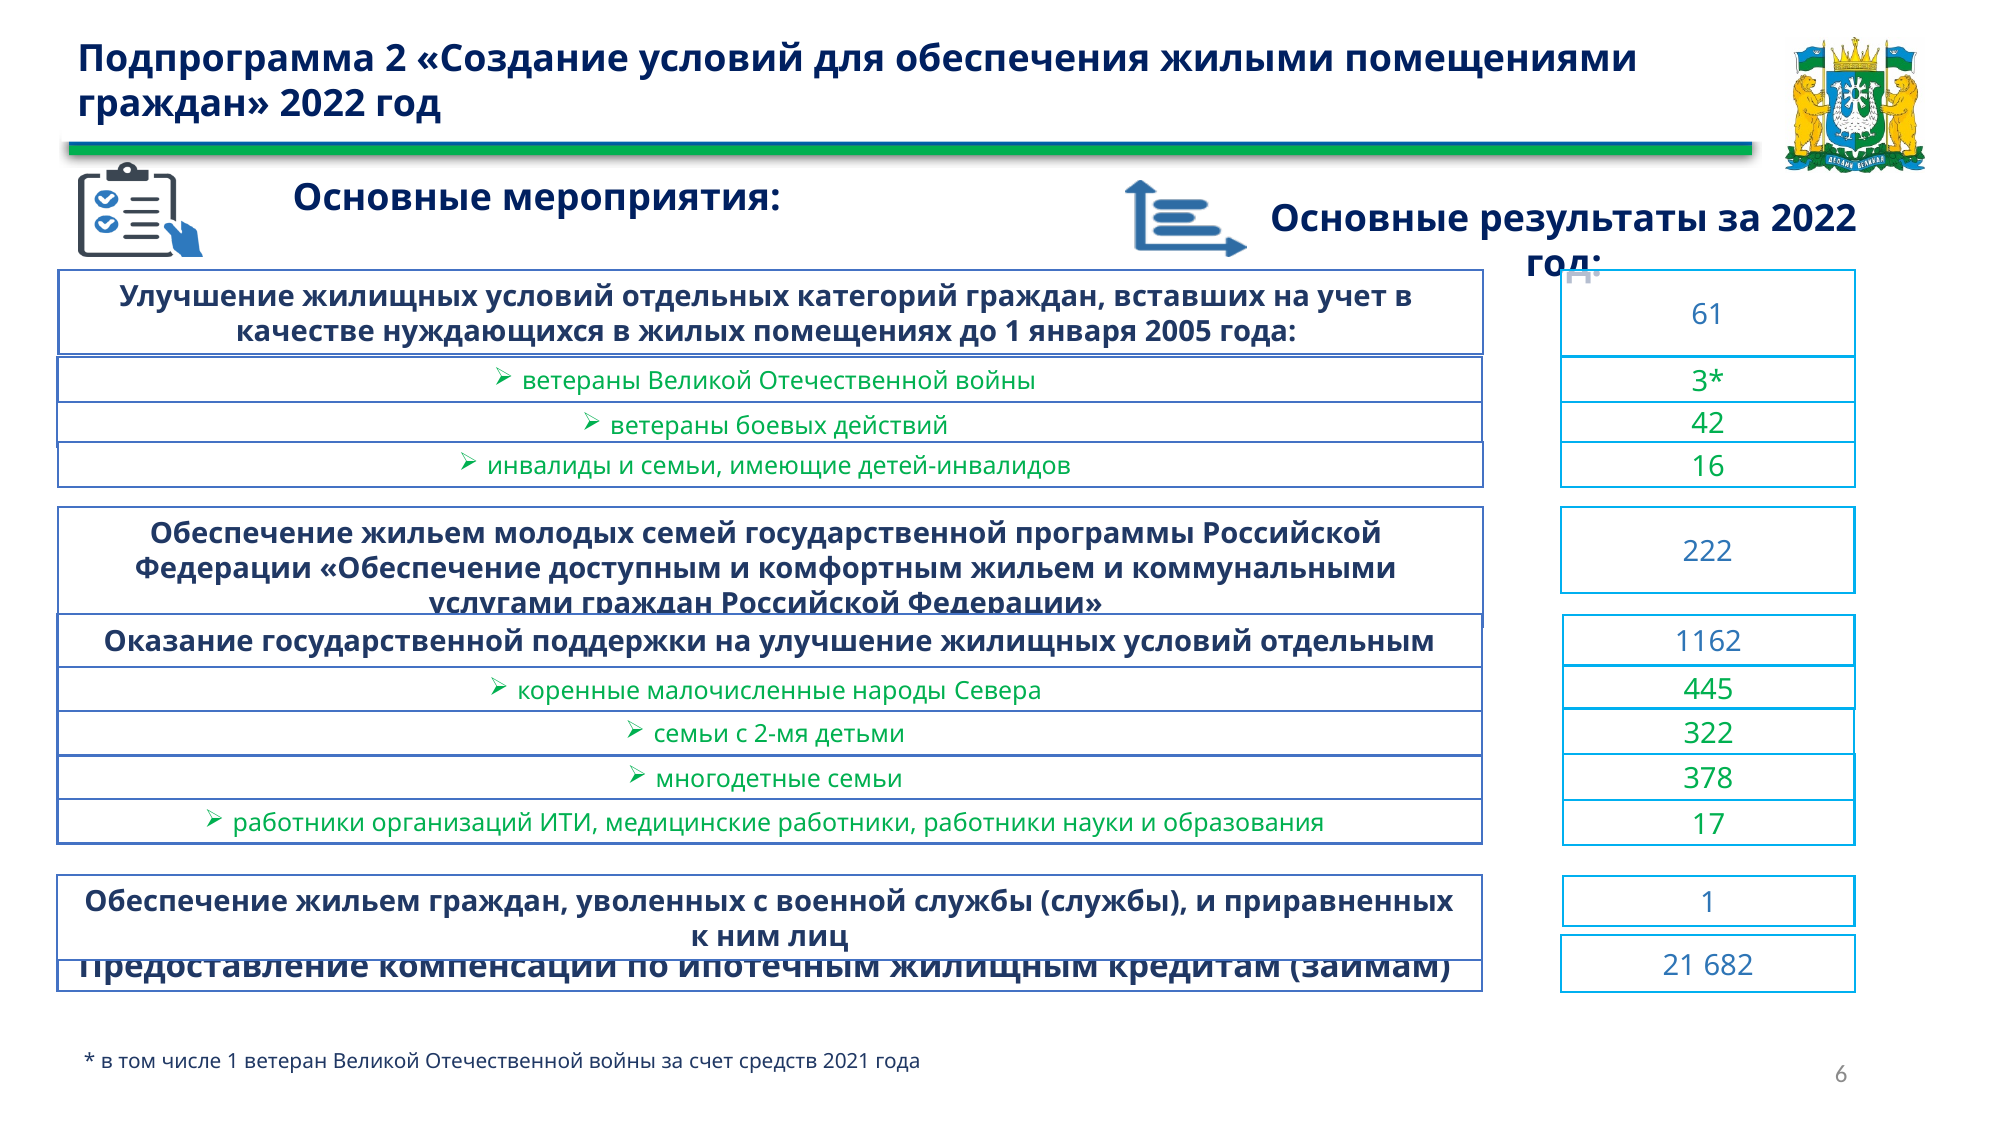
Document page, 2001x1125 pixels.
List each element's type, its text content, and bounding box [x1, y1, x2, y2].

text_box 1162 [1562, 614, 1856, 665]
picture [77, 162, 203, 257]
picture [1125, 180, 1247, 257]
text_box Предоставление компенсации по ипотечным жилищным кредитам (займам) [56, 961, 1483, 992]
text_box 322 [1562, 708, 1855, 753]
text_box Подпрограмма 2 «Создание условий для обеспечения жилыми помещениями граждан» 2022 год [61, 15, 1764, 142]
picture [1785, 37, 1925, 173]
text_box 222 [1560, 506, 1856, 594]
text_box Обеспечение жильем граждан, уволенных с военной службы (службы), и приравненных к ним лиц [56, 874, 1483, 961]
text_box семьи с 2-мя детьми [56, 710, 1483, 755]
text_box 3* [1560, 357, 1856, 403]
text_box * в том числе 1 ветеран Великой Отечественной войны за счет средств 2021 года [69, 1039, 1923, 1080]
text_box Основные мероприятия: [203, 168, 914, 227]
text_box 1 [1562, 875, 1856, 927]
text_box 42 [1560, 403, 1856, 443]
text_box Обеспечение жильем молодых семей государственной программы Российской Федерации «Обеспечение доступным и комфортным жильем и коммунальными услугами граждан Российской Федерации» [57, 506, 1484, 628]
text_box многодетные семьи [56, 755, 1483, 798]
text_box Основные результаты за 2022 год: [1246, 186, 1882, 292]
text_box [57, 356, 1483, 488]
text_box коренные малочисленные народы Севера [56, 666, 1483, 710]
text_box 61 [1560, 269, 1856, 357]
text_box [69, 134, 1752, 156]
text_box 21 682 [1560, 934, 1856, 993]
text_box Улучшение жилищных условий отдельных категорий граждан, вставших на учет в качестве нуждающихся в жилых помещениях до 1 января 2005 года: [57, 269, 1484, 355]
text_box работники организаций ИТИ, медицинские работники, работники науки и образования [56, 798, 1483, 845]
text_box 445 [1562, 665, 1856, 710]
slide_number 6 [1412, 1042, 1863, 1103]
text_box Оказание государственной поддержки на улучшение жилищных условий отдельным категориям граждан: [56, 613, 1483, 666]
text_box 16 [1560, 443, 1856, 488]
text_box 17 [1562, 799, 1856, 846]
text_box 378 [1562, 753, 1856, 799]
